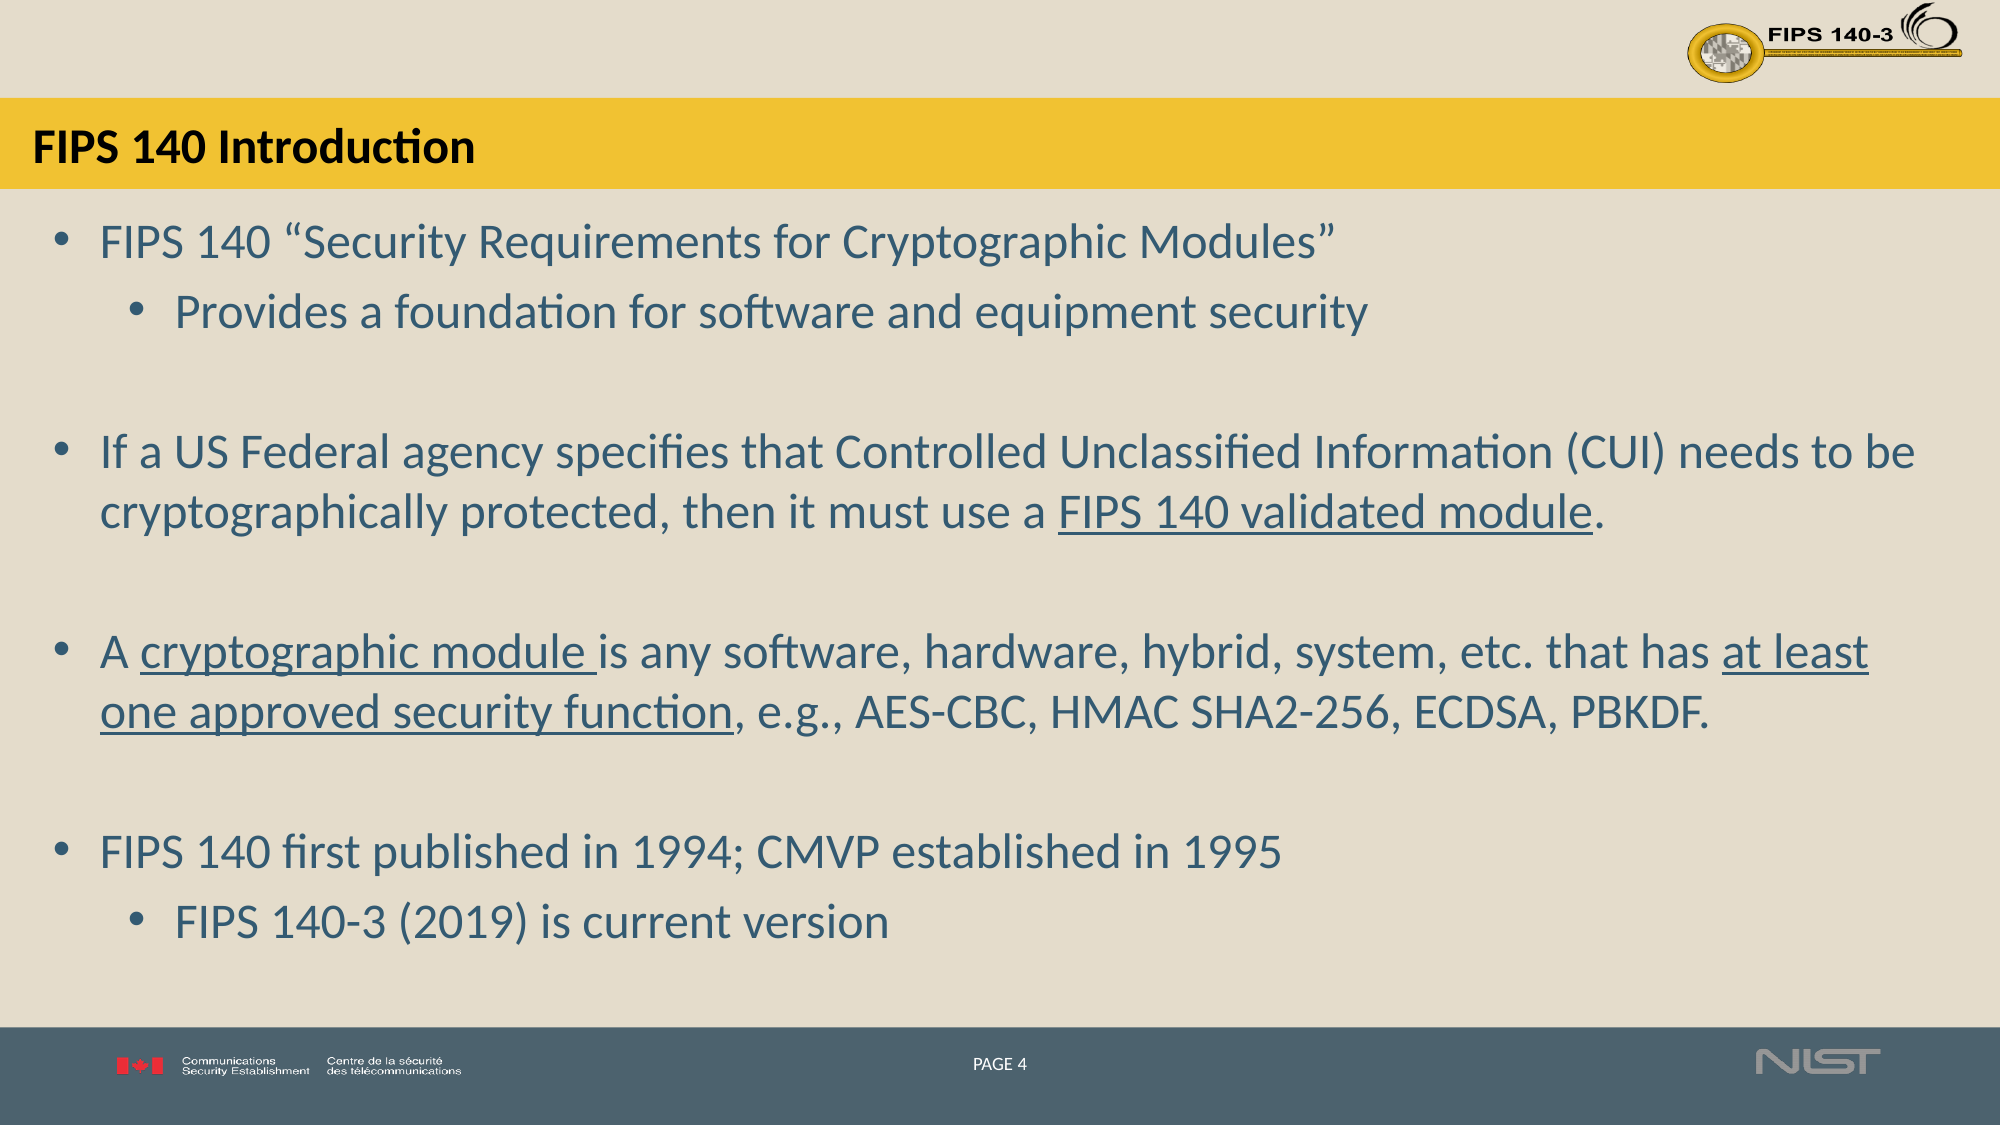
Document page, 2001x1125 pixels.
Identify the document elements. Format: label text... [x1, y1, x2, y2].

title FIPS 140 Introduction [0, 97, 2000, 189]
picture [117, 1057, 461, 1076]
picture [1748, 1043, 1886, 1079]
list FIPS 140 “Security Requirements for Cryptographic Modules” Provides a foundation for software and equipment security If a US Federal agency specifies that Controlled Unclassified Information (CUI) needs to be cryptographically protected, then it must use a FIPS 140 validated module. A cryptographic module is any software, hardware, hybrid, system, etc. that has at least one approved security function, e.g., AES-CBC, HMAC SHA2-256, ECDSA, PBKDF. FIPS 140 first published in 1994; CMVP established in 1995 FIPS 140-3 (2019) is current version [37, 201, 1962, 1013]
picture [1672, 0, 2000, 97]
